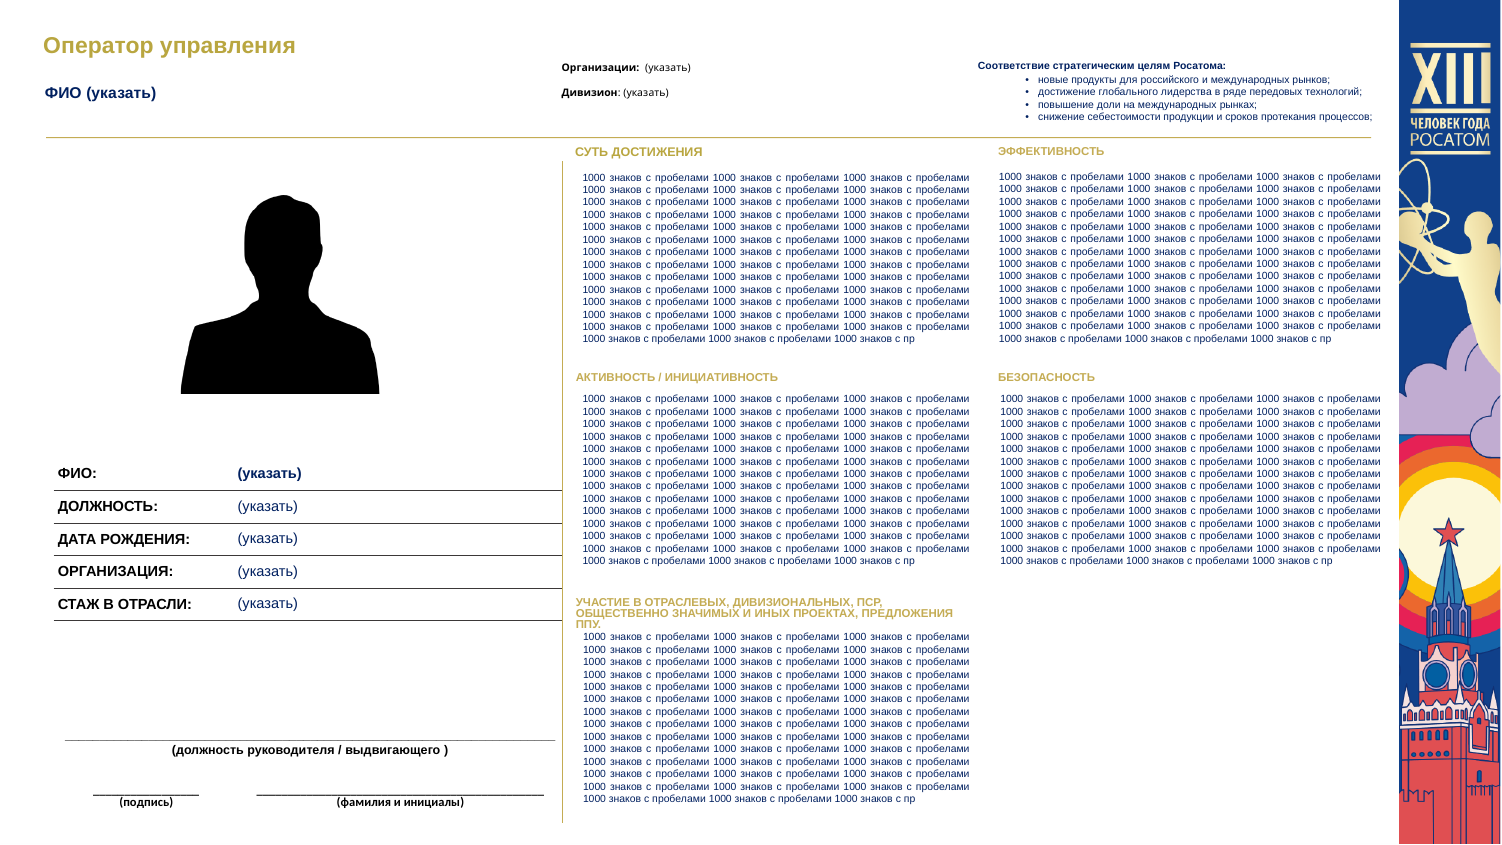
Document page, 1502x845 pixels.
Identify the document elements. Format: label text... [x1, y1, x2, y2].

text_box ФИО (указать) [30, 79, 550, 110]
table_header _________________ (подпись) [54, 777, 239, 822]
text_box 1000 знаков с пробелами 1000 знаков с пробелами 1000 знаков с пробелами 1000 знаков с пробелами 1000 знаков с пробелами 1000 знаков с пробелами 1000 знаков с пробелами 1000 знаков с пробелами 1000 знаков с пробелами 1000 знаков с пробелами 1000 знаков с пробелами 1000 знаков с пробелами 1000 знаков с пробелами 1000 знаков с пробелами 1000 знаков с пробелами 1000 знаков с пробелами 1000 знаков с пробелами 1000 знаков с пробелами 1000 знаков с пробелами 1000 знаков с пробелами 1000 знаков с пробелами 1000 знаков с пробелами 1000 знаков с пробелами 1000 знаков с пробелами 1000 знаков с пробелами 1000 знаков с пробелами 1000 знаков с пробелами 1000 знаков с пробелами 1000 знаков с пробелами 1000 знаков с пробелами 1000 знаков с пробелами 1000 знаков с пробелами 1000 знаков с пробелами 1000 знаков с пробелами 1000 знаков с пробелами 1000 знаков с пробелами 1000 знаков с пробелами 1000 знаков с пробелами 1000 знаков с пробелами 1000 знаков с пробелами 1000 знаков с пробелами 1000 знаков с пр [567, 163, 986, 353]
text_box БЕЗОПАСНОСТЬ [983, 364, 1403, 391]
picture [0, 0, 1501, 844]
text_box 1000 знаков с пробелами 1000 знаков с пробелами 1000 знаков с пробелами 1000 знаков с пробелами 1000 знаков с пробелами 1000 знаков с пробелами 1000 знаков с пробелами 1000 знаков с пробелами 1000 знаков с пробелами 1000 знаков с пробелами 1000 знаков с пробелами 1000 знаков с пробелами 1000 знаков с пробелами 1000 знаков с пробелами 1000 знаков с пробелами 1000 знаков с пробелами 1000 знаков с пробелами 1000 знаков с пробелами 1000 знаков с пробелами 1000 знаков с пробелами 1000 знаков с пробелами 1000 знаков с пробелами 1000 знаков с пробелами 1000 знаков с пробелами 1000 знаков с пробелами 1000 знаков с пробелами 1000 знаков с пробелами 1000 знаков с пробелами 1000 знаков с пробелами 1000 знаков с пробелами 1000 знаков с пробелами 1000 знаков с пробелами 1000 знаков с пробелами 1000 знаков с пробелами 1000 знаков с пробелами 1000 знаков с пробелами 1000 знаков с пробелами 1000 знаков с пробелами 1000 знаков с пробелами 1000 знаков с пробелами 1000 знаков с пробелами 1000 знаков с пр [984, 162, 1397, 352]
table_cell СТАЖ В ОТРАСЛИ: [54, 589, 223, 620]
text_box [180, 195, 380, 395]
text_box Организации: (указать) Дивизион: (указать) [561, 60, 1010, 111]
table_cell ДОЛЖНОСТЬ: [54, 491, 223, 523]
text_box АКТИВНОСТЬ / ИНИЦИАТИВНОСТЬ [563, 364, 980, 391]
table_cell ОРГАНИЗАЦИЯ: [54, 556, 223, 588]
table_cell (указать) [223, 524, 562, 555]
table_cell (указать) [223, 589, 562, 620]
text_box УЧАСТИЕ В ОТРАСЛЕВЫХ, ДИВИЗИОНАЛЬНЫХ, ПСР, ОБЩЕСТВЕННО ЗНАЧИМЫХ И ИНЫХ ПРОЕКТАХ, ПРЕДЛОЖЕНИЯ ППУ. [563, 587, 980, 638]
table_header СУТЬ ДОСТИЖЕНИЯ [567, 138, 984, 163]
text_box 1000 знаков с пробелами 1000 знаков с пробелами 1000 знаков с пробелами 1000 знаков с пробелами 1000 знаков с пробелами 1000 знаков с пробелами 1000 знаков с пробелами 1000 знаков с пробелами 1000 знаков с пробелами 1000 знаков с пробелами 1000 знаков с пробелами 1000 знаков с пробелами 1000 знаков с пробелами 1000 знаков с пробелами 1000 знаков с пробелами 1000 знаков с пробелами 1000 знаков с пробелами 1000 знаков с пробелами 1000 знаков с пробелами 1000 знаков с пробелами 1000 знаков с пробелами 1000 знаков с пробелами 1000 знаков с пробелами 1000 знаков с пробелами 1000 знаков с пробелами 1000 знаков с пробелами 1000 знаков с пробелами 1000 знаков с пробелами 1000 знаков с пробелами 1000 знаков с пробелами 1000 знаков с пробелами 1000 знаков с пробелами 1000 знаков с пробелами 1000 знаков с пробелами 1000 знаков с пробелами 1000 знаков с пробелами 1000 знаков с пробелами 1000 знаков с пробелами 1000 знаков с пробелами 1000 знаков с пробелами 1000 знаков с пробелами 1000 знаков с пр [985, 384, 1397, 575]
table_header ФИО: [54, 458, 223, 490]
table_cell (указать) [223, 556, 562, 588]
text_box ЭФФЕКТИВНОСТЬ [984, 139, 1403, 166]
text_box 1000 знаков с пробелами 1000 знаков с пробелами 1000 знаков с пробелами 1000 знаков с пробелами 1000 знаков с пробелами 1000 знаков с пробелами 1000 знаков с пробелами 1000 знаков с пробелами 1000 знаков с пробелами 1000 знаков с пробелами 1000 знаков с пробелами 1000 знаков с пробелами 1000 знаков с пробелами 1000 знаков с пробелами 1000 знаков с пробелами 1000 знаков с пробелами 1000 знаков с пробелами 1000 знаков с пробелами 1000 знаков с пробелами 1000 знаков с пробелами 1000 знаков с пробелами 1000 знаков с пробелами 1000 знаков с пробелами 1000 знаков с пробелами 1000 знаков с пробелами 1000 знаков с пробелами 1000 знаков с пробелами 1000 знаков с пробелами 1000 знаков с пробелами 1000 знаков с пробелами 1000 знаков с пробелами 1000 знаков с пробелами 1000 знаков с пробелами 1000 знаков с пробелами 1000 знаков с пробелами 1000 знаков с пробелами 1000 знаков с пробелами 1000 знаков с пробелами 1000 знаков с пробелами 1000 знаков с пробелами 1000 знаков с пробелами 1000 знаков с пр [568, 622, 986, 813]
table_cell ДАТА РОЖДЕНИЯ: [54, 524, 223, 555]
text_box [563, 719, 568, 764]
text_box Оператор управления [28, 23, 1402, 66]
table_header ______________________________________________ (фамилия и инициалы) [239, 777, 562, 822]
text_box • новые продукты для российского и международных рынков; • достижение глобального лидерства в ряде передовых технологий; • повышение доли на международных рынках; • снижение себестоимости продукции и сроков протекания процессов; [1010, 65, 1394, 148]
text_box 1000 знаков с пробелами 1000 знаков с пробелами 1000 знаков с пробелами 1000 знаков с пробелами 1000 знаков с пробелами 1000 знаков с пробелами 1000 знаков с пробелами 1000 знаков с пробелами 1000 знаков с пробелами 1000 знаков с пробелами 1000 знаков с пробелами 1000 знаков с пробелами 1000 знаков с пробелами 1000 знаков с пробелами 1000 знаков с пробелами 1000 знаков с пробелами 1000 знаков с пробелами 1000 знаков с пробелами 1000 знаков с пробелами 1000 знаков с пробелами 1000 знаков с пробелами 1000 знаков с пробелами 1000 знаков с пробелами 1000 знаков с пробелами 1000 знаков с пробелами 1000 знаков с пробелами 1000 знаков с пробелами 1000 знаков с пробелами 1000 знаков с пробелами 1000 знаков с пробелами 1000 знаков с пробелами 1000 знаков с пробелами 1000 знаков с пробелами 1000 знаков с пробелами 1000 знаков с пробелами 1000 знаков с пробелами 1000 знаков с пробелами 1000 знаков с пробелами 1000 знаков с пробелами 1000 знаков с пробелами 1000 знаков с пробелами 1000 знаков с пр [567, 384, 985, 575]
text_box Соответствие стратегическим целям Росатома: [963, 52, 1242, 80]
table_cell (указать) [223, 491, 562, 523]
table_header (указать) [223, 458, 562, 490]
text_box ______________________________________________________________________ (должность руководителя / выдвигающего ) [46, 719, 562, 764]
